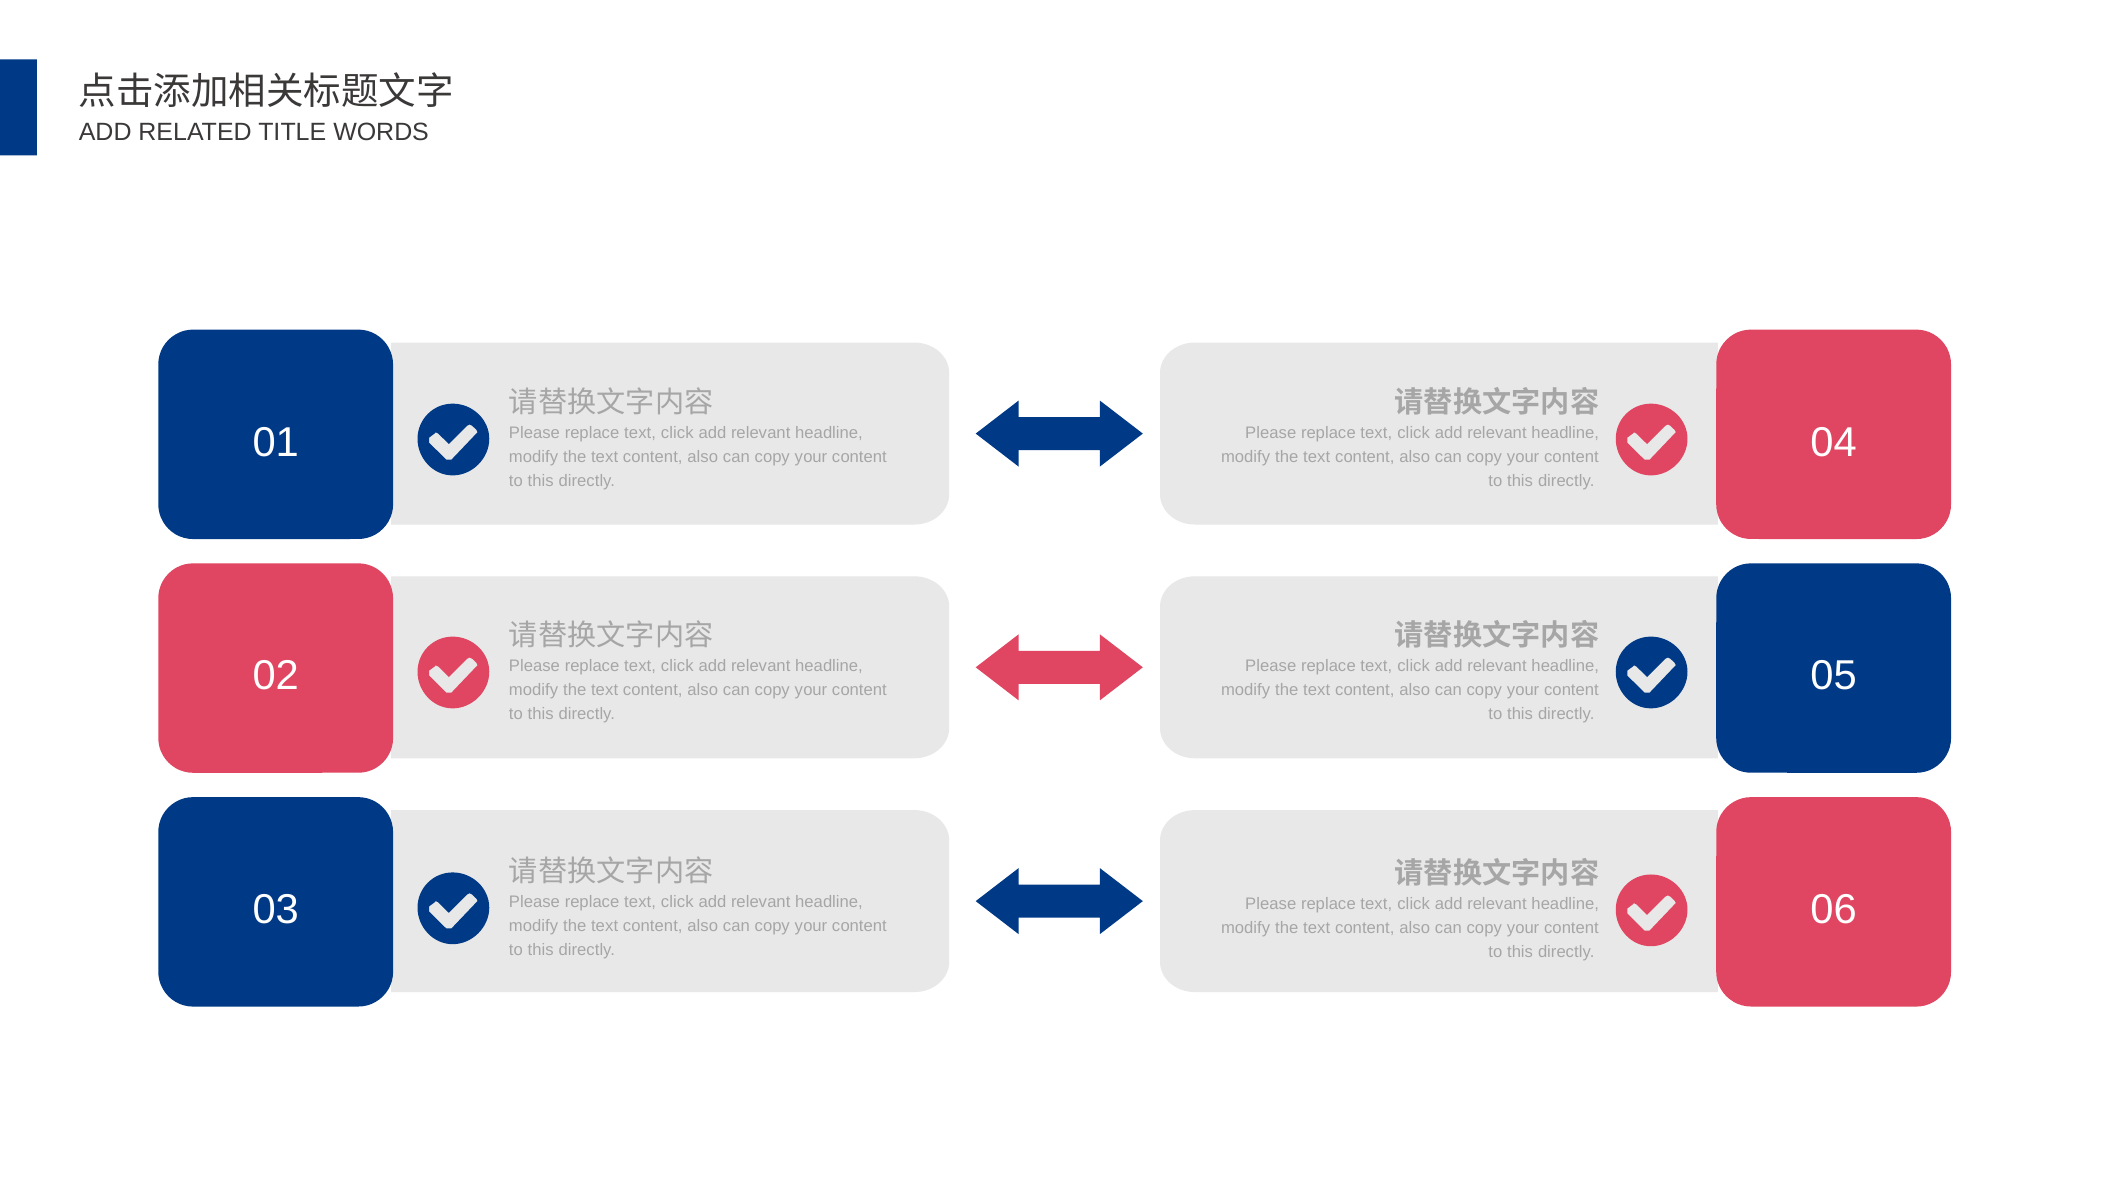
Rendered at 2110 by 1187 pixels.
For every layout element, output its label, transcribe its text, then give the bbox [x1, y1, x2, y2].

text_box [1615, 403, 1688, 476]
text_box [390, 809, 951, 994]
text_box 06 [1715, 796, 1953, 1008]
text_box [390, 341, 951, 526]
text_box [1158, 575, 1720, 760]
text_box [417, 403, 490, 476]
text_box [417, 872, 490, 945]
text_box 请替换文字内容 Please replace text, click add relevant headline, modify the text content, also can copy your content to this directly. [508, 376, 897, 490]
text_box ADD RELATED TITLE WORDS [62, 107, 446, 154]
text_box [1158, 341, 1720, 526]
text_box 请替换文字内容 Please replace text, click add relevant headline, modify the text content, also can copy your content to this directly. [1211, 847, 1600, 961]
text_box 点击添加相关标题文字 [62, 59, 470, 121]
text_box [1158, 809, 1720, 994]
text_box [974, 632, 1145, 703]
text_box 02 [157, 562, 395, 774]
text_box [974, 398, 1145, 469]
text_box [390, 575, 951, 760]
text_box 请替换文字内容 Please replace text, click add relevant headline, modify the text content, also can copy your content to this directly. [508, 844, 897, 959]
text_box 01 [157, 328, 395, 541]
text_box 请替换文字内容 Please replace text, click add relevant headline, modify the text content, also can copy your content to this directly. [1211, 609, 1600, 723]
text_box 04 [1715, 328, 1953, 541]
text_box 请替换文字内容 Please replace text, click add relevant headline, modify the text content, also can copy your content to this directly. [508, 609, 897, 723]
text_box [1615, 874, 1688, 947]
text_box [974, 865, 1145, 937]
text_box 03 [157, 796, 395, 1008]
text_box 请替换文字内容 Please replace text, click add relevant headline, modify the text content, also can copy your content to this directly. [1211, 376, 1600, 490]
text_box [417, 636, 490, 709]
text_box [1615, 636, 1688, 709]
text_box 05 [1715, 562, 1953, 774]
